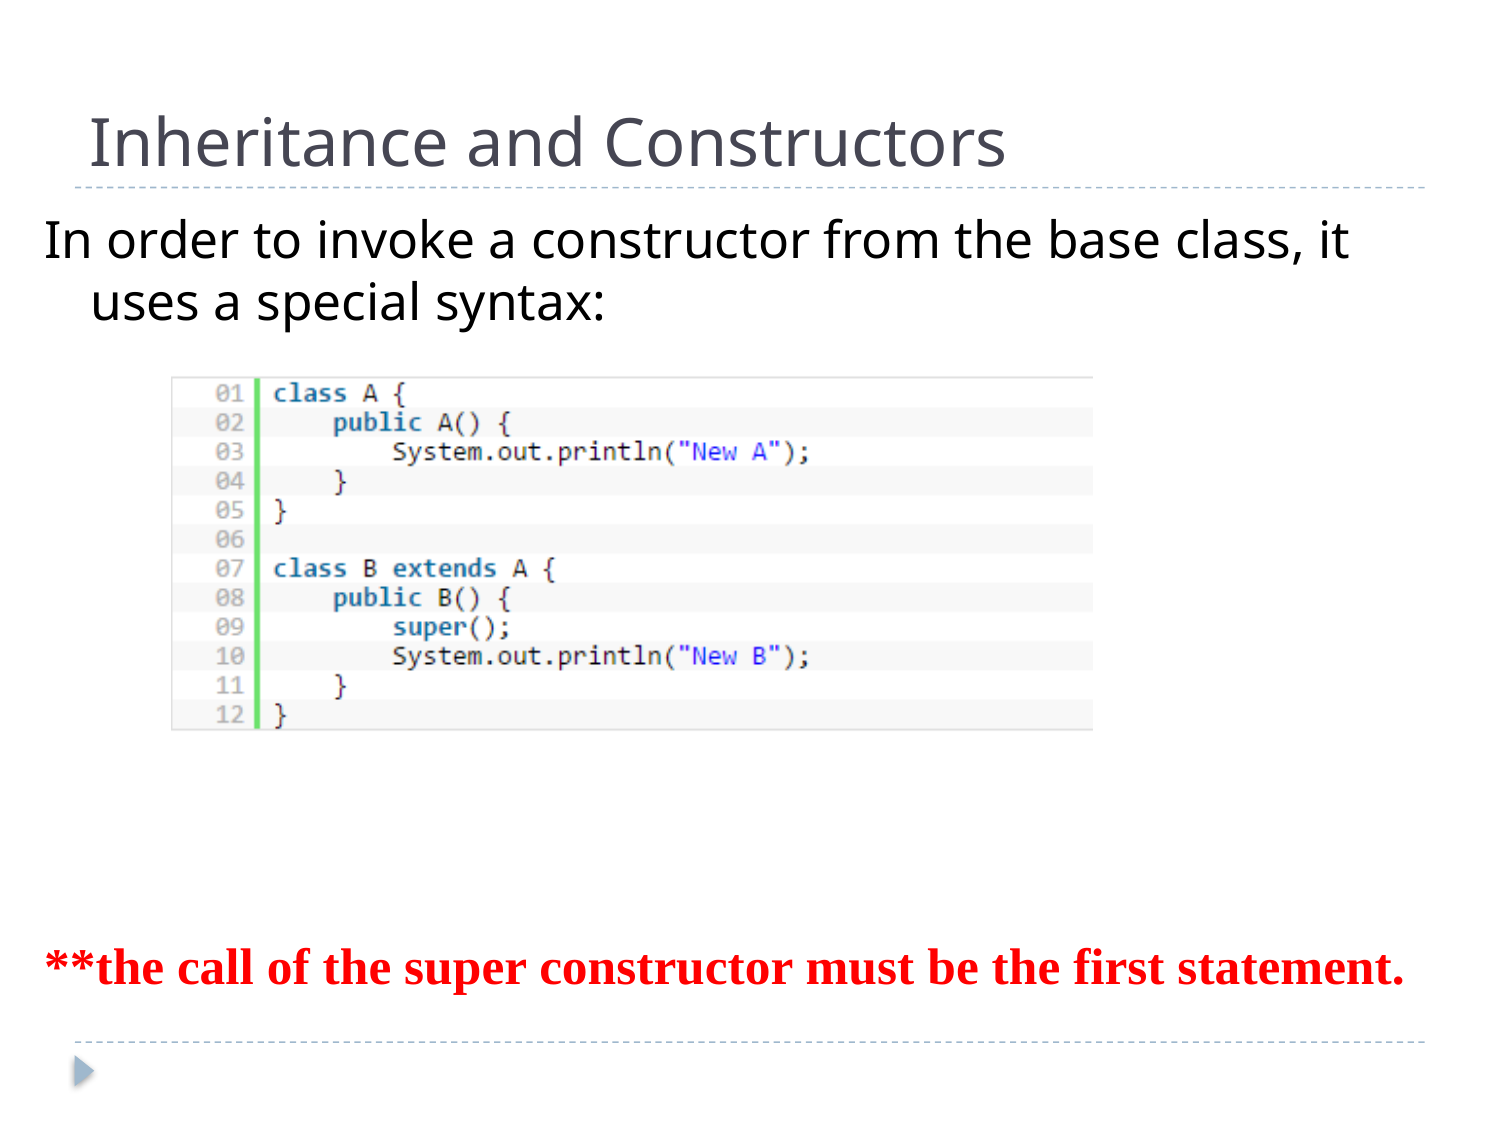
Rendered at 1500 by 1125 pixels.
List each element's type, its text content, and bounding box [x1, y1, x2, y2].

list In order to invoke a constructor from the base class, it uses a special syntax: **the call of the super constructor must be the first statement. [29, 200, 1471, 1010]
title Inheritance and Constructors [75, 24, 1425, 188]
picture [170, 373, 1093, 736]
